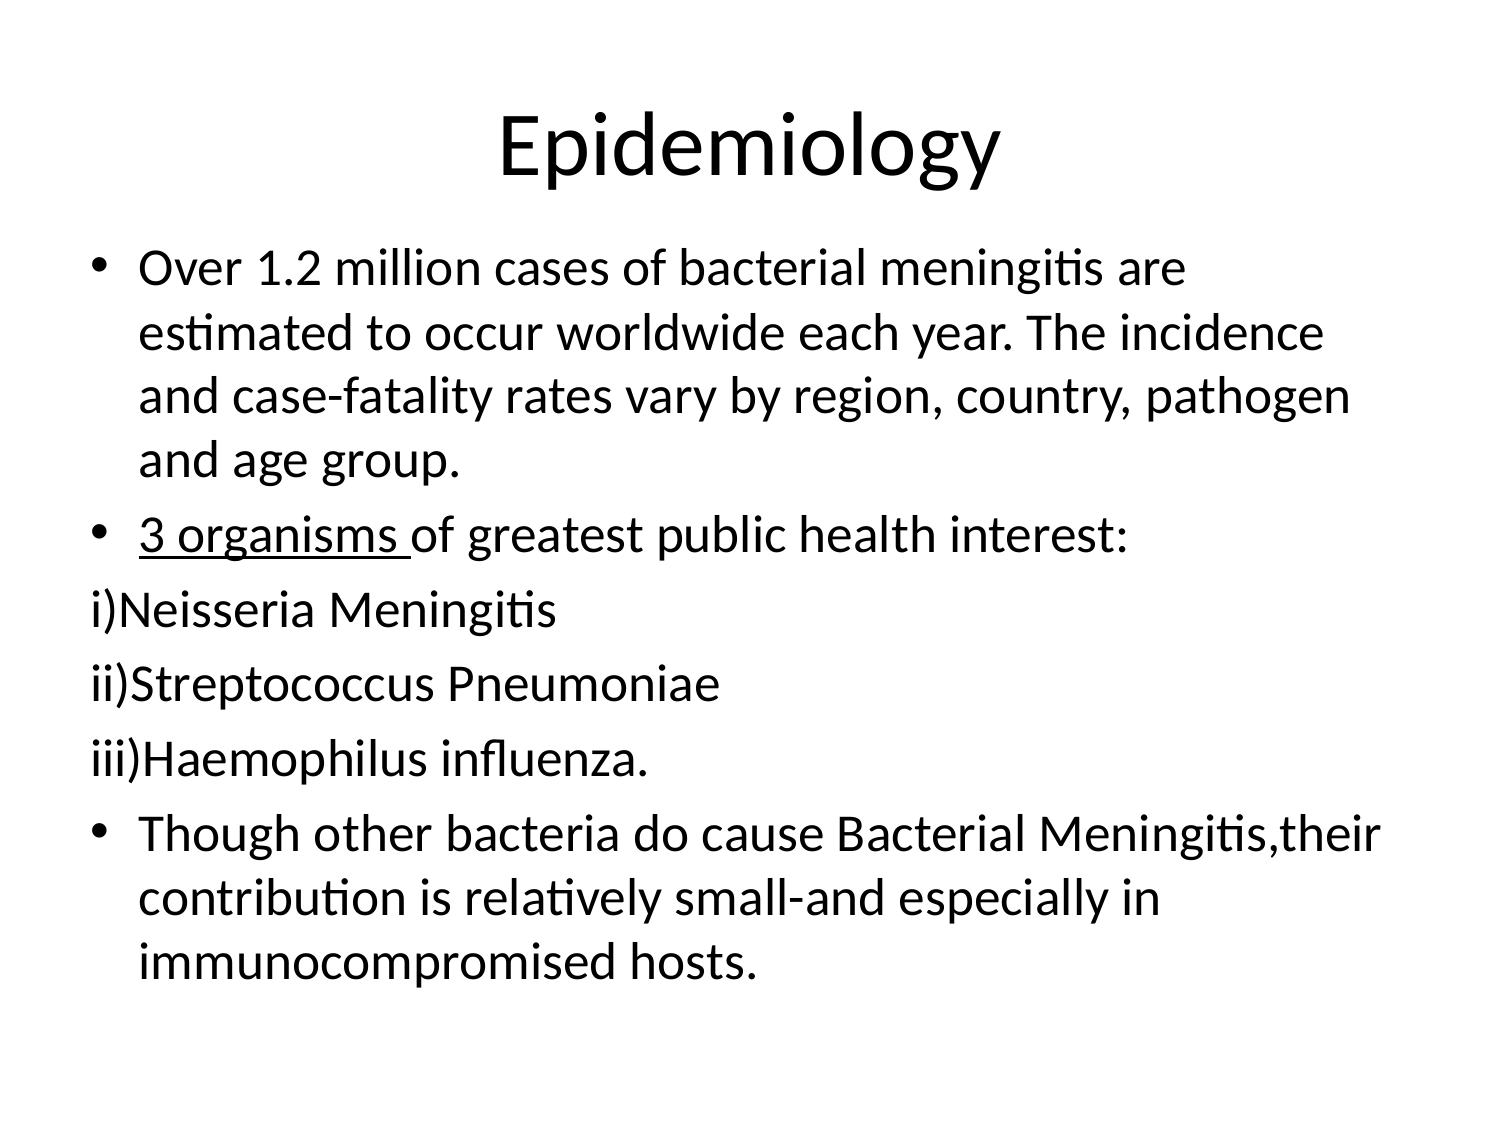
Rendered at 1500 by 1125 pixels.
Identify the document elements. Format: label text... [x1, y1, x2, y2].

title Epidemiology [75, 45, 1425, 224]
list Over 1.2 million cases of bacterial meningitis are estimated to occur worldwide each year. The incidence and case-fatality rates vary by region, country, pathogen and age group. 3 organisms of greatest public health interest: i)Neisseria Meningitis ii)Streptococcus Pneumoniae iii)Haemophilus influenza. Though other bacteria do cause Bacterial Meningitis,their contribution is relatively small-and especially in immunocompromised hosts. [75, 224, 1425, 1005]
